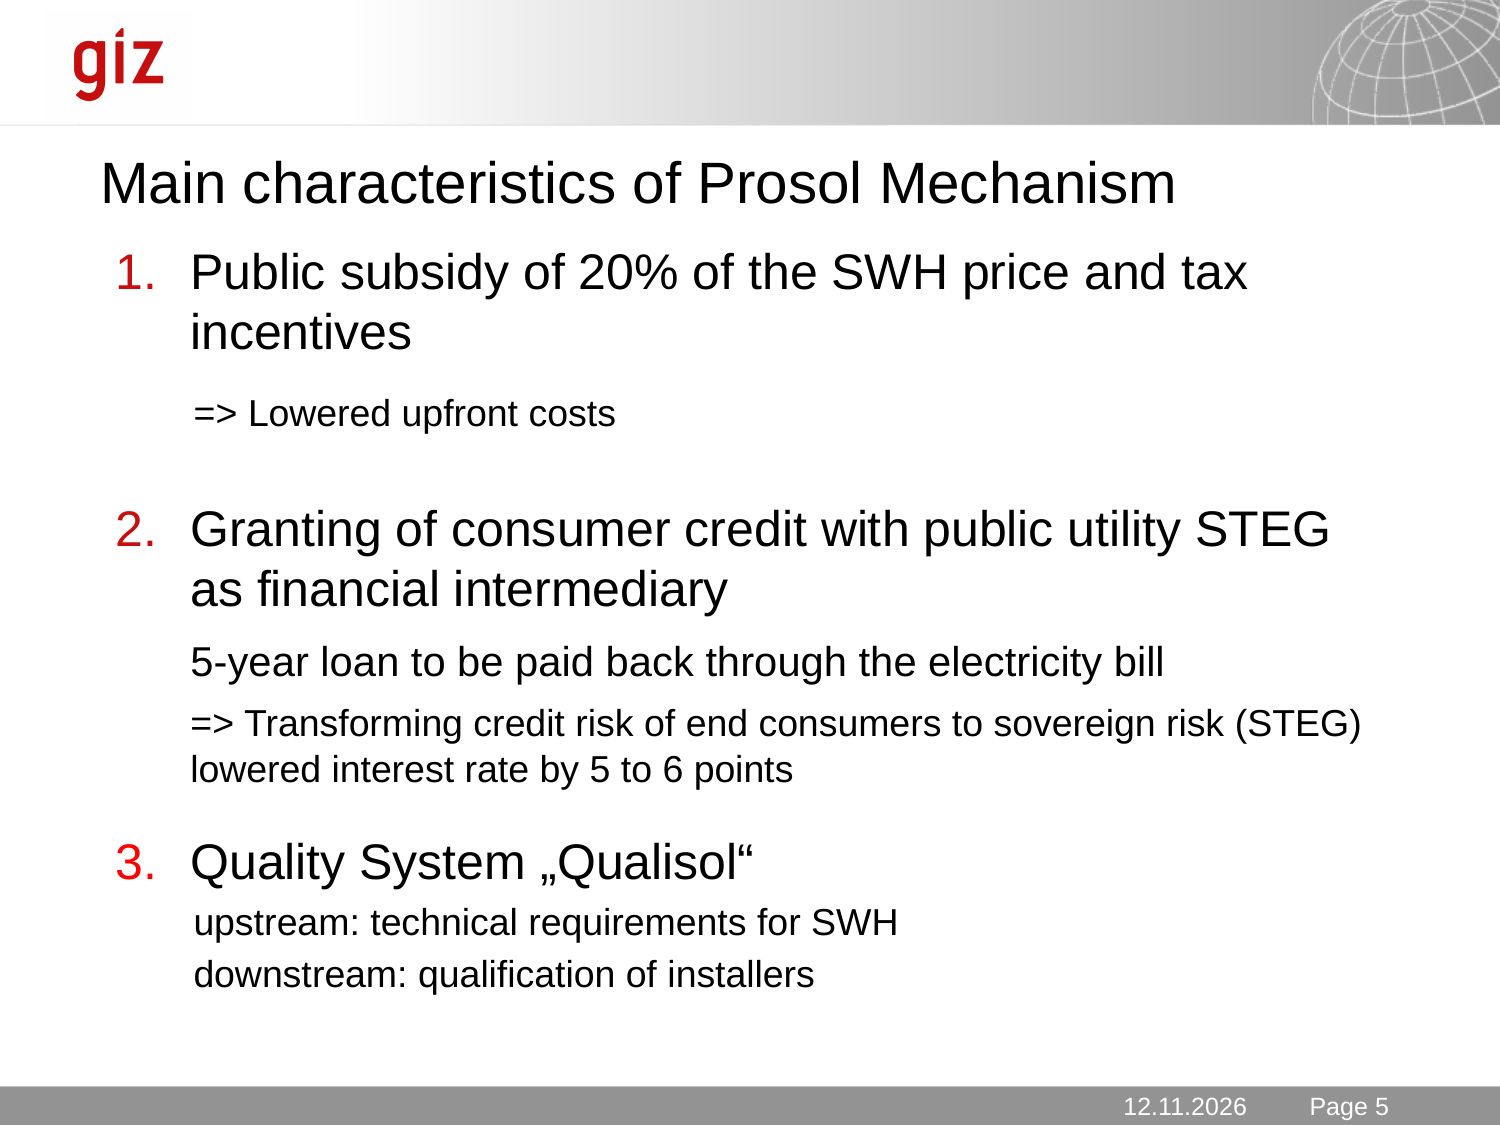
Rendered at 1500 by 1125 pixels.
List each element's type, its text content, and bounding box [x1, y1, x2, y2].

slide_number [1108, 1082, 1322, 1125]
picture [44, 10, 193, 119]
list Public subsidy of 20% of the SWH price and tax incentives => Lowered upfront costs Granting of consumer credit with public utility STEG as financial intermediary 5-year loan to be paid back through the electricity bill => Transforming credit risk of end consumers to sovereign risk (STEG) lowered interest rate by 5 to 6 points 3. Quality System „Qualisol“ upstream: technical requirements for SWH downstream: qualification of installers [100, 231, 1412, 907]
picture [1311, 0, 1500, 125]
title Main characteristics of Prosol Mechanism [85, 136, 1341, 229]
